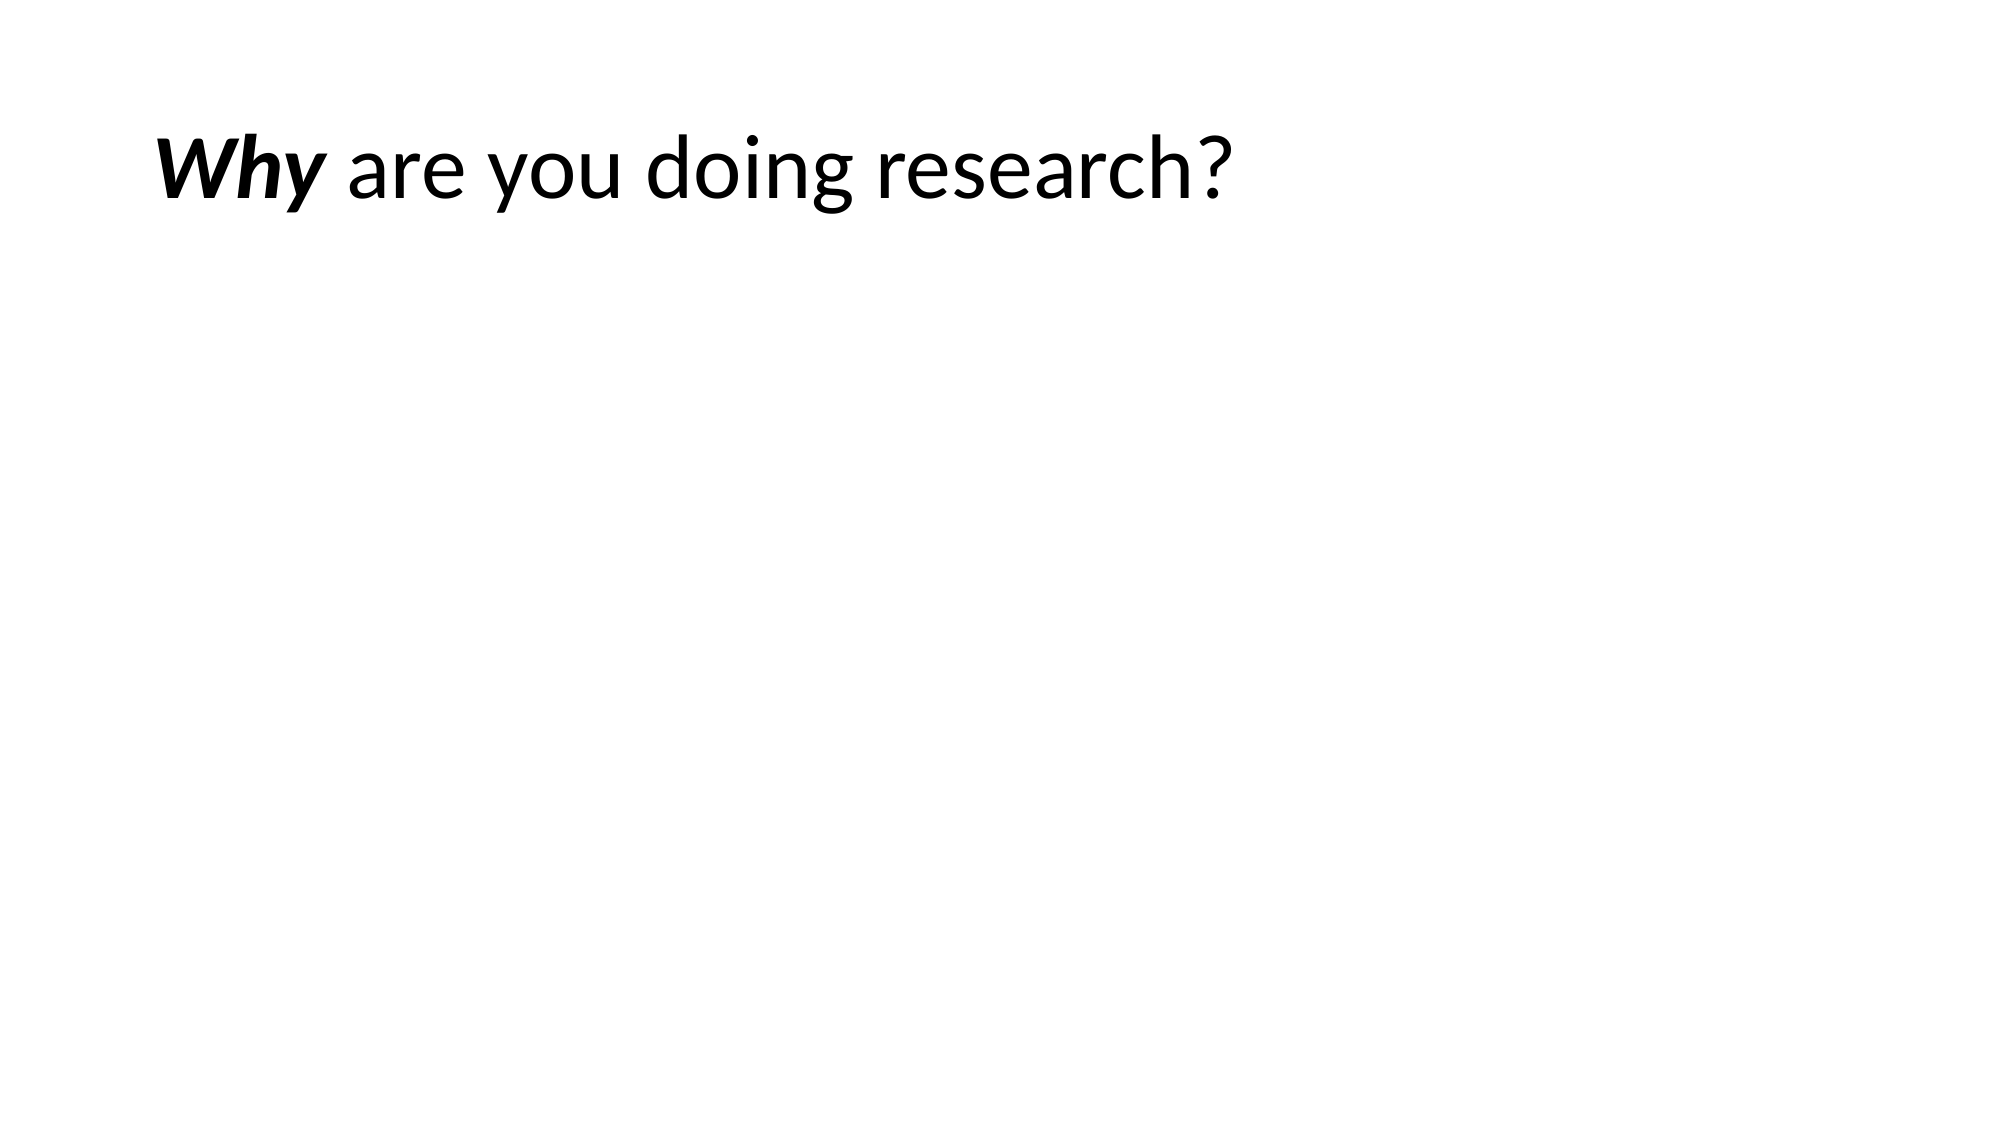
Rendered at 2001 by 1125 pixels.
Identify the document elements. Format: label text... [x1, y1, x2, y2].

title Why are you doing research? [137, 59, 1863, 278]
